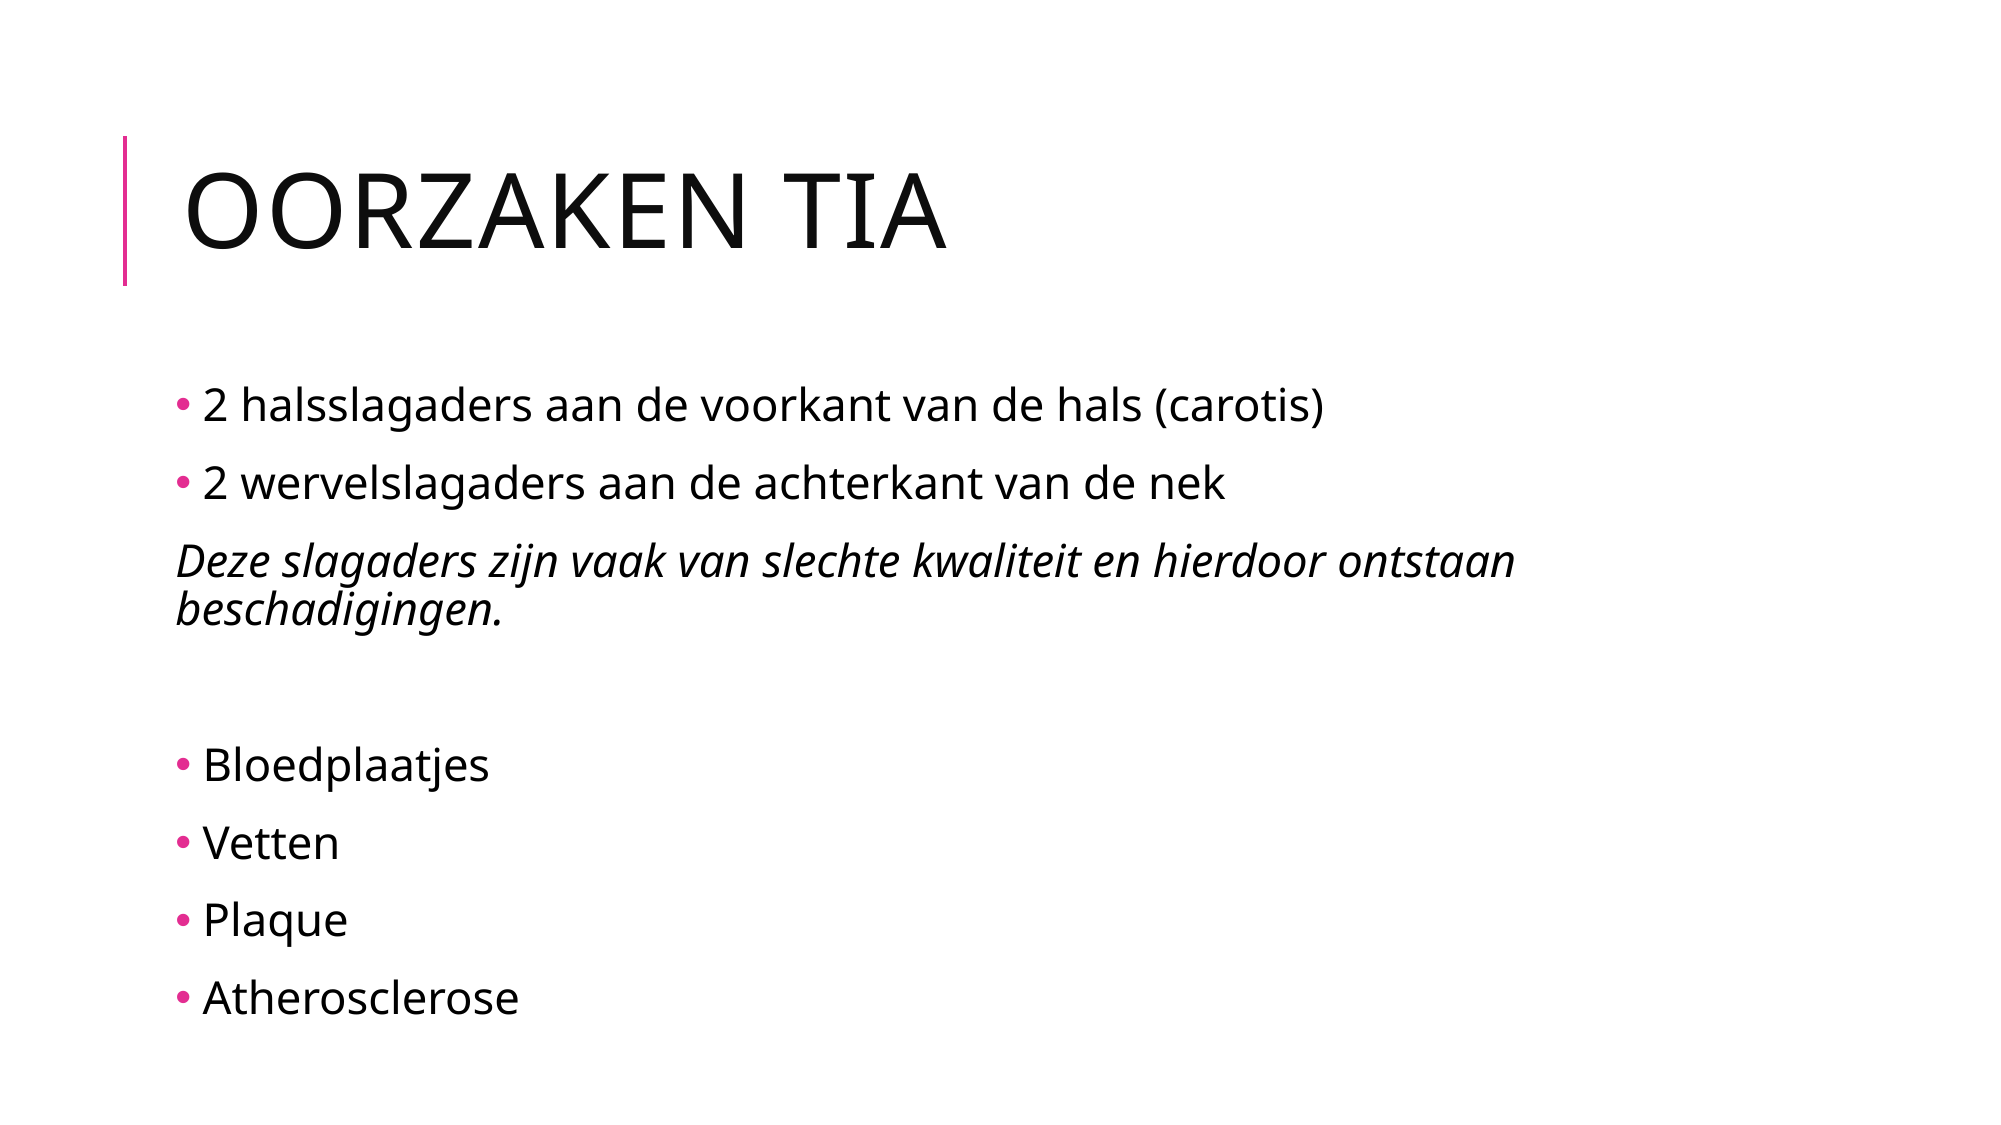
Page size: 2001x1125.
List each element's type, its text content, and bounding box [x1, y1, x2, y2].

title Oorzaken tia [168, 96, 1763, 342]
list 2 halsslagaders aan de voorkant van de hals (carotis) 2 wervelslagaders aan de achterkant van de nek Deze slagaders zijn vaak van slechte kwaliteit en hierdoor ontstaan beschadigingen. Bloedplaatjes Vetten Plaque Atherosclerose [168, 375, 1763, 1035]
